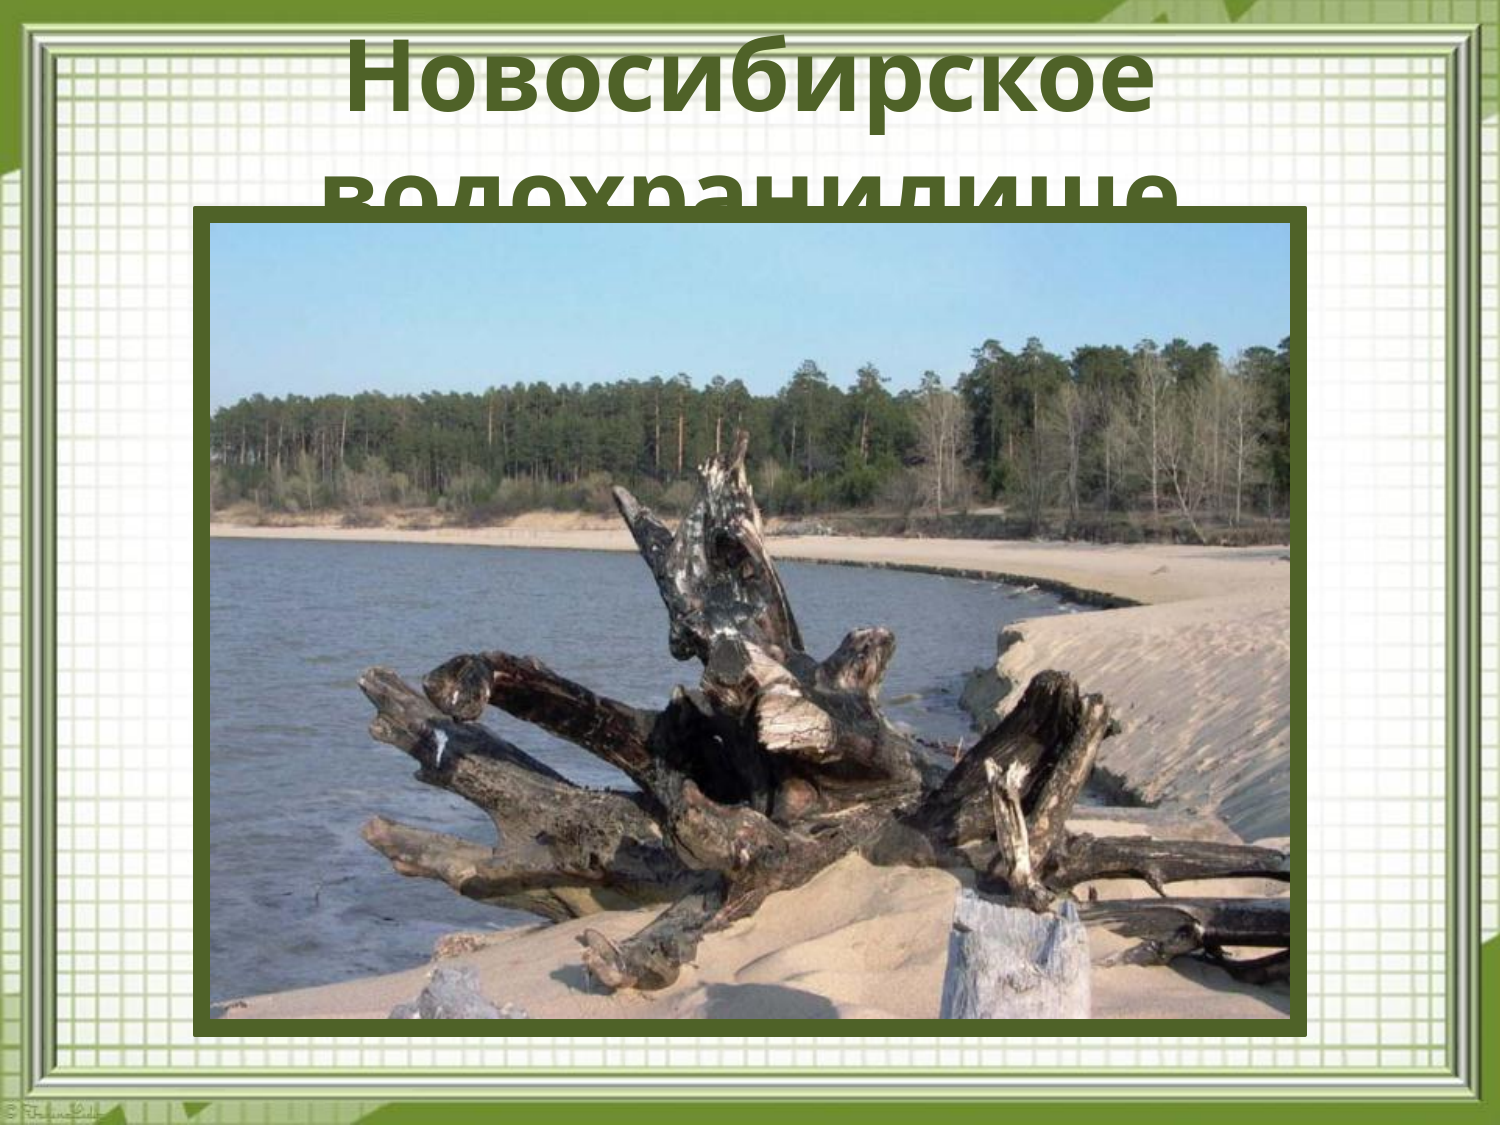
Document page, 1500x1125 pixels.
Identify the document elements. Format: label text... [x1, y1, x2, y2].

text_box [193, 206, 1307, 1037]
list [206, 219, 1294, 1024]
picture [0, 0, 1500, 1125]
title Новосибирское водохранилище [75, 78, 1425, 185]
